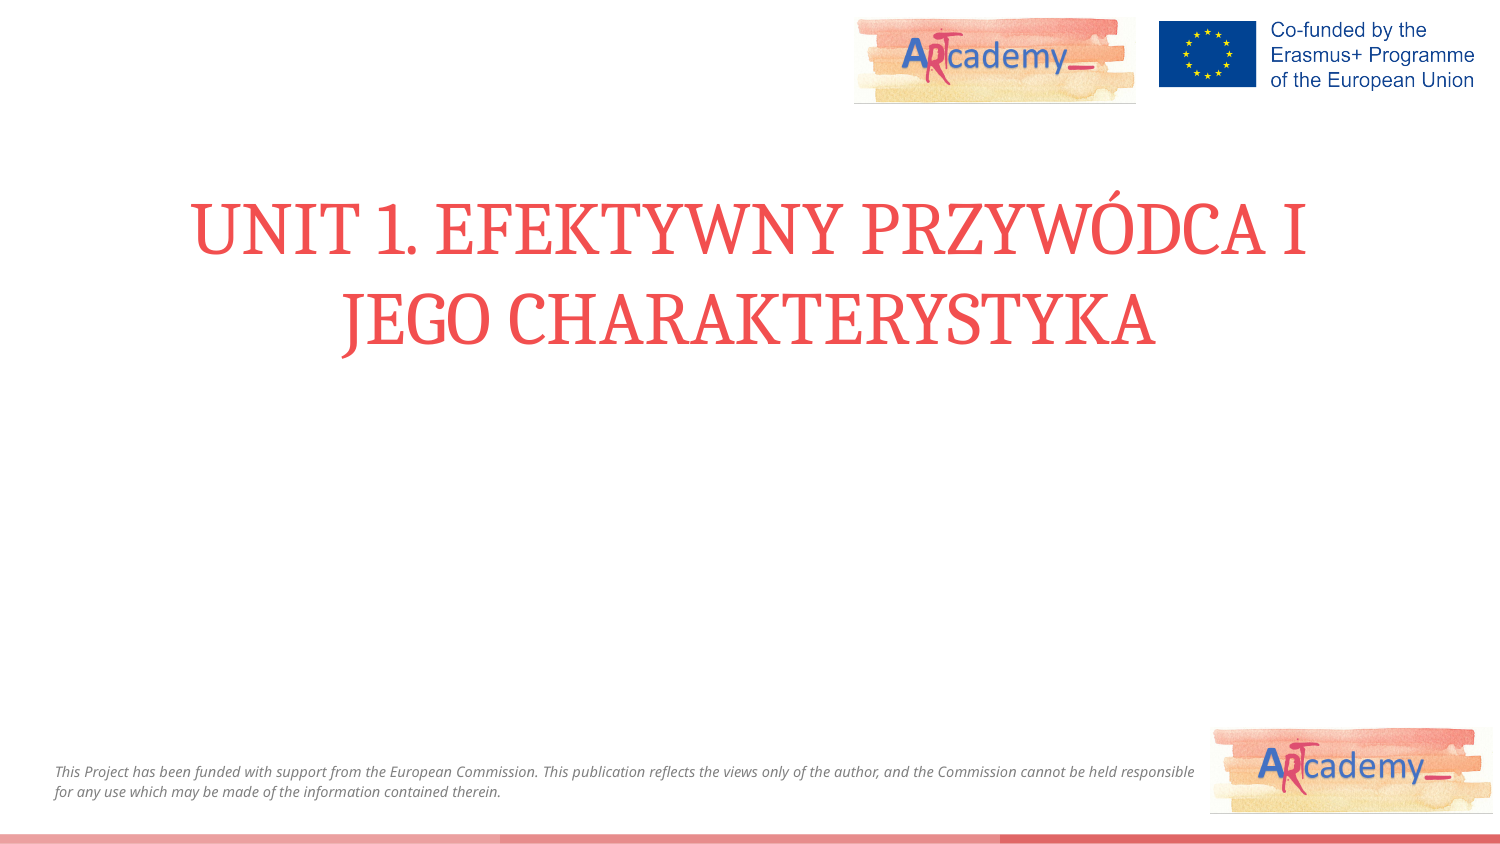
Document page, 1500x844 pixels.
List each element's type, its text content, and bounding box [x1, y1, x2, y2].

title UNIT 1. EFEKTYWNY PRZYWÓDCA I JEGO CHARAKTERYSTYKA [164, 167, 1336, 375]
picture [1158, 21, 1474, 91]
picture [854, 0, 1137, 134]
picture [1210, 709, 1493, 844]
text_box This Project has been funded with support from the European Commission. This publication reflects the views only of the author, and the Commission cannot be held responsible for any use which may be made of the information contained therein. [39, 754, 1205, 799]
